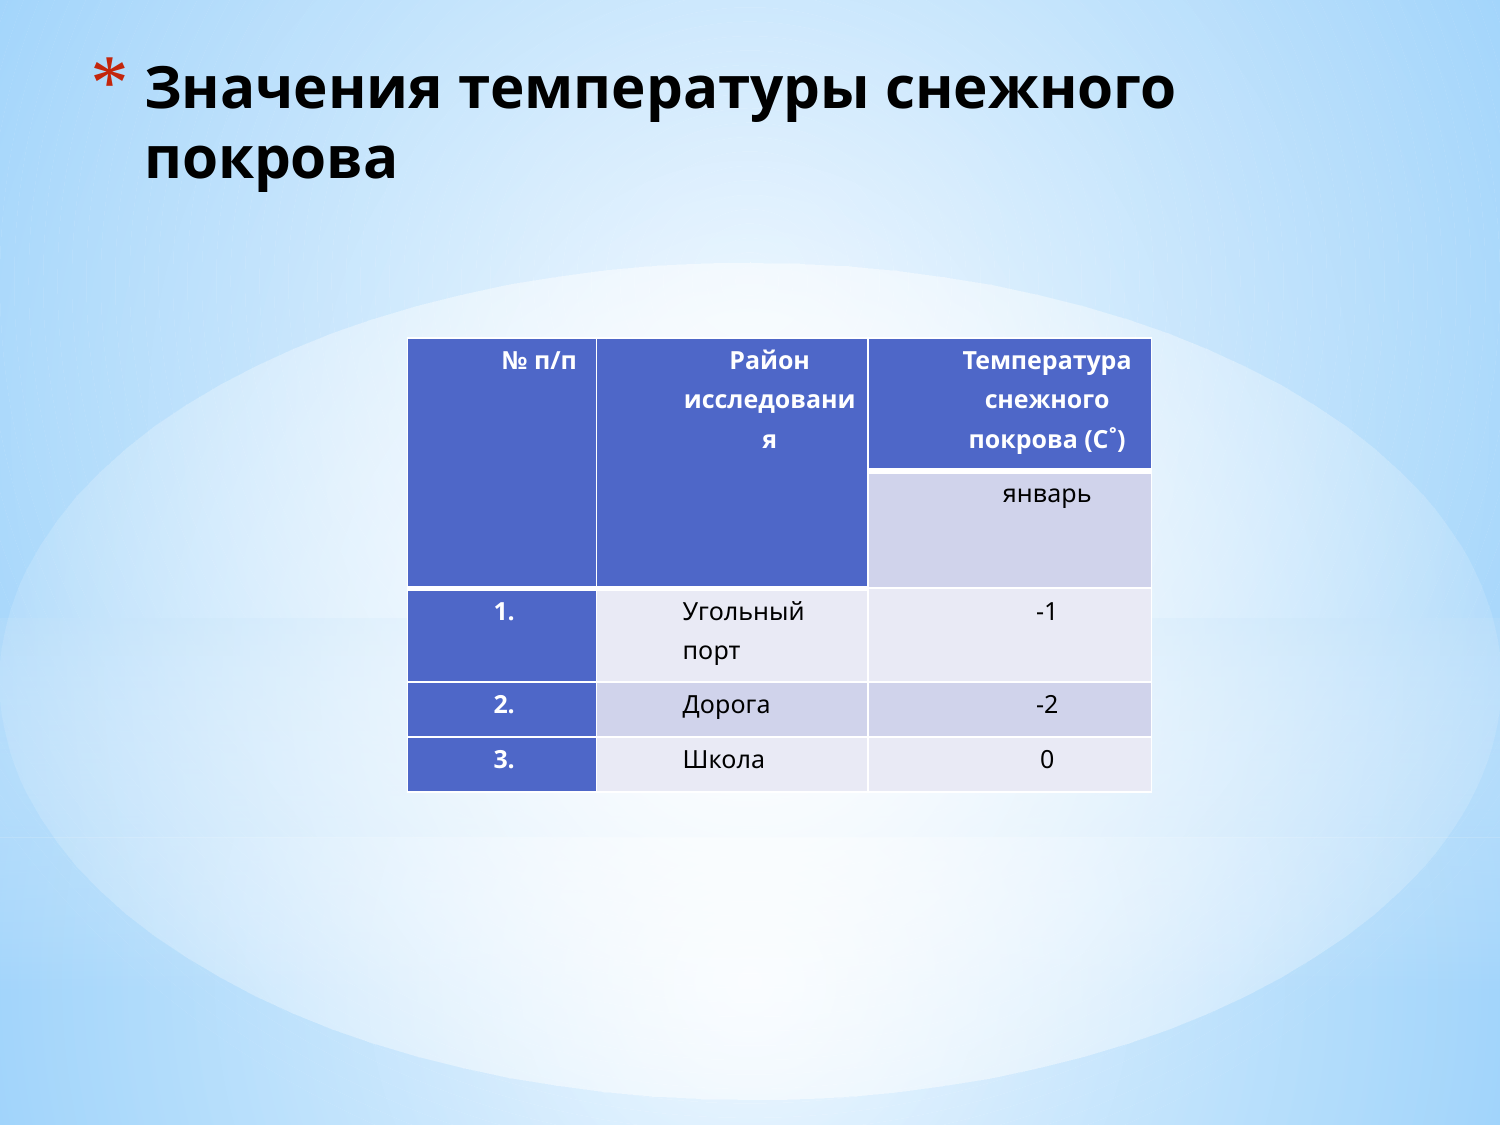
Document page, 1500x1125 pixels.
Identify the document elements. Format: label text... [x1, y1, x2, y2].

table_header № п/п [408, 339, 596, 586]
table_cell 0 [869, 738, 1151, 791]
table_header Температура снежного покрова (С˚) [869, 339, 1151, 468]
table_cell Школа [597, 738, 867, 791]
table_cell Дорога [597, 683, 867, 736]
table_cell январь [869, 474, 1151, 587]
table_header Район исследования [597, 339, 867, 586]
table_cell -1 [869, 589, 1151, 681]
table_cell -2 [869, 683, 1151, 736]
table_cell 1. [408, 591, 596, 681]
table_cell 3. [408, 738, 596, 791]
table_cell 2. [408, 683, 596, 736]
table_cell Угольный порт [597, 591, 867, 681]
title Значения температуры снежного покрова [76, 42, 1424, 231]
